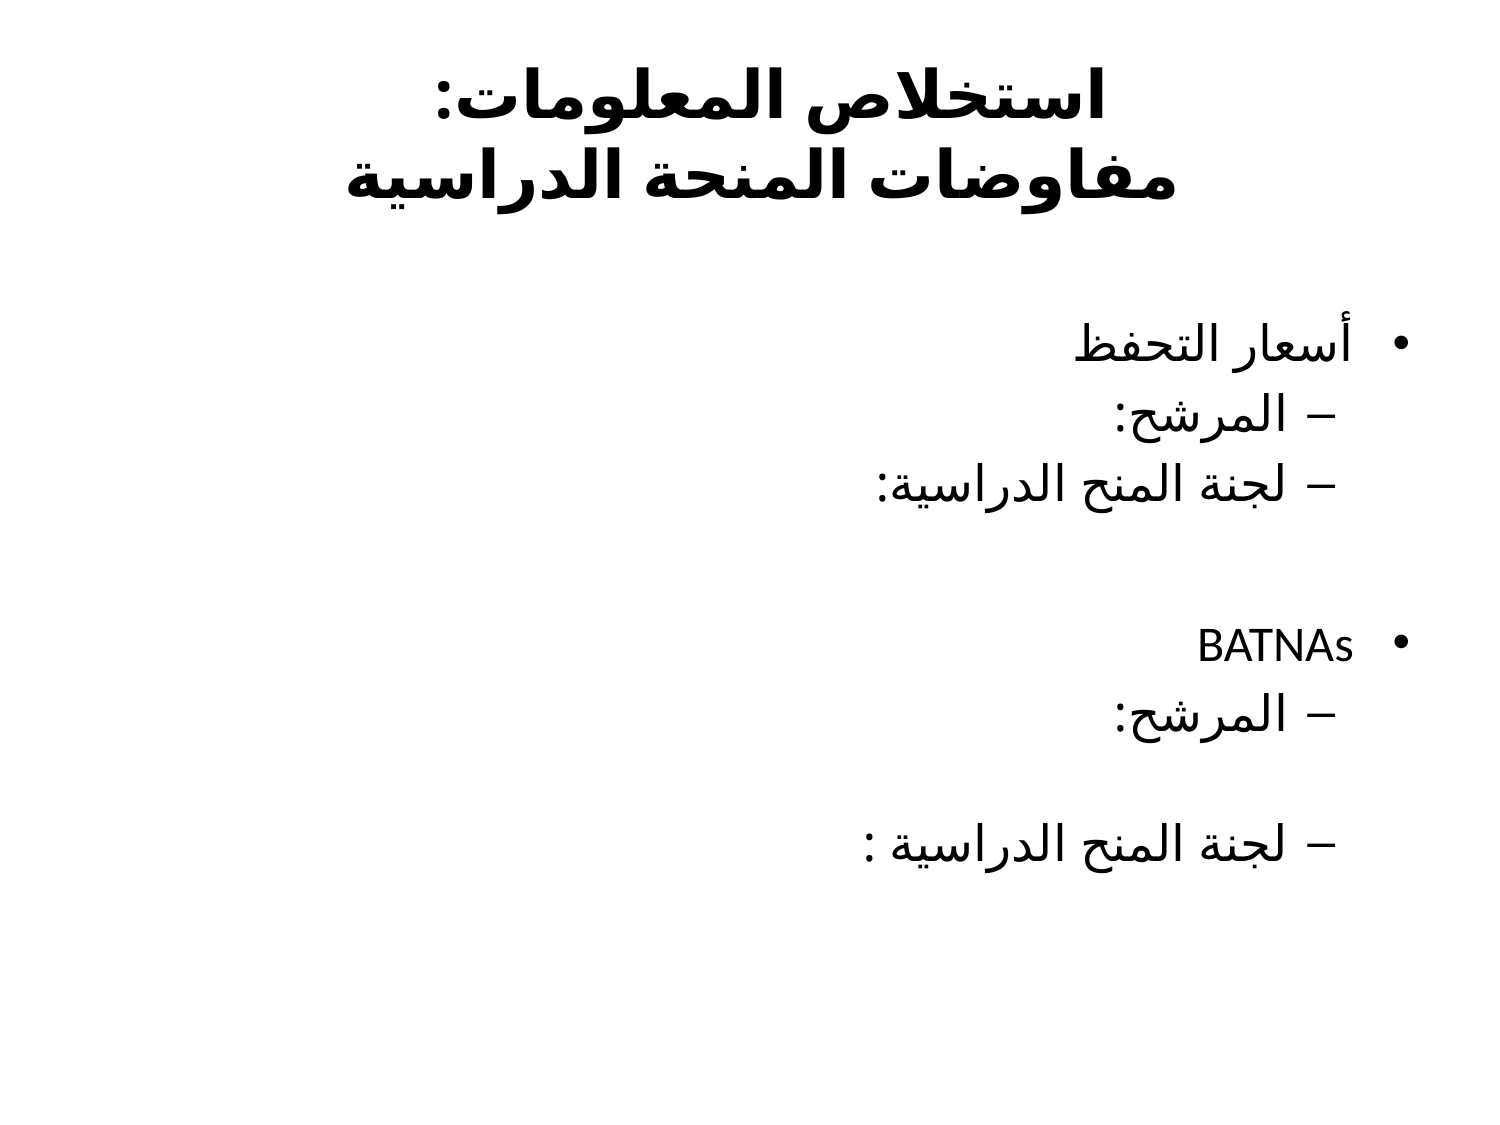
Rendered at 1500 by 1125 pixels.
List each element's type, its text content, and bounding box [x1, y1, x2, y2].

text_box استخلاص المعلومات: مفاوضات المنحة الدراسية [87, 78, 1438, 266]
list أسعار التحفظ (أسوأ الصفقات المقبولة) المرشح: منحة دراسية بقيمة 5 آلاف لجنة المنح الدراسية: الرسوم الدراسية الكاملة 75 ألفًا BATNAs (أفضل البدائل لاتفاقية تفاوضية) المرشح: منحة دراسية بقيمة 20 ألف دولار في كلية ذات تصنيف أقل لجنة المنح الدراسية : خسارة مرشحة بارزة ووجود مجموعة أقل تنوعًا بين الجنسين [75, 304, 1425, 1047]
